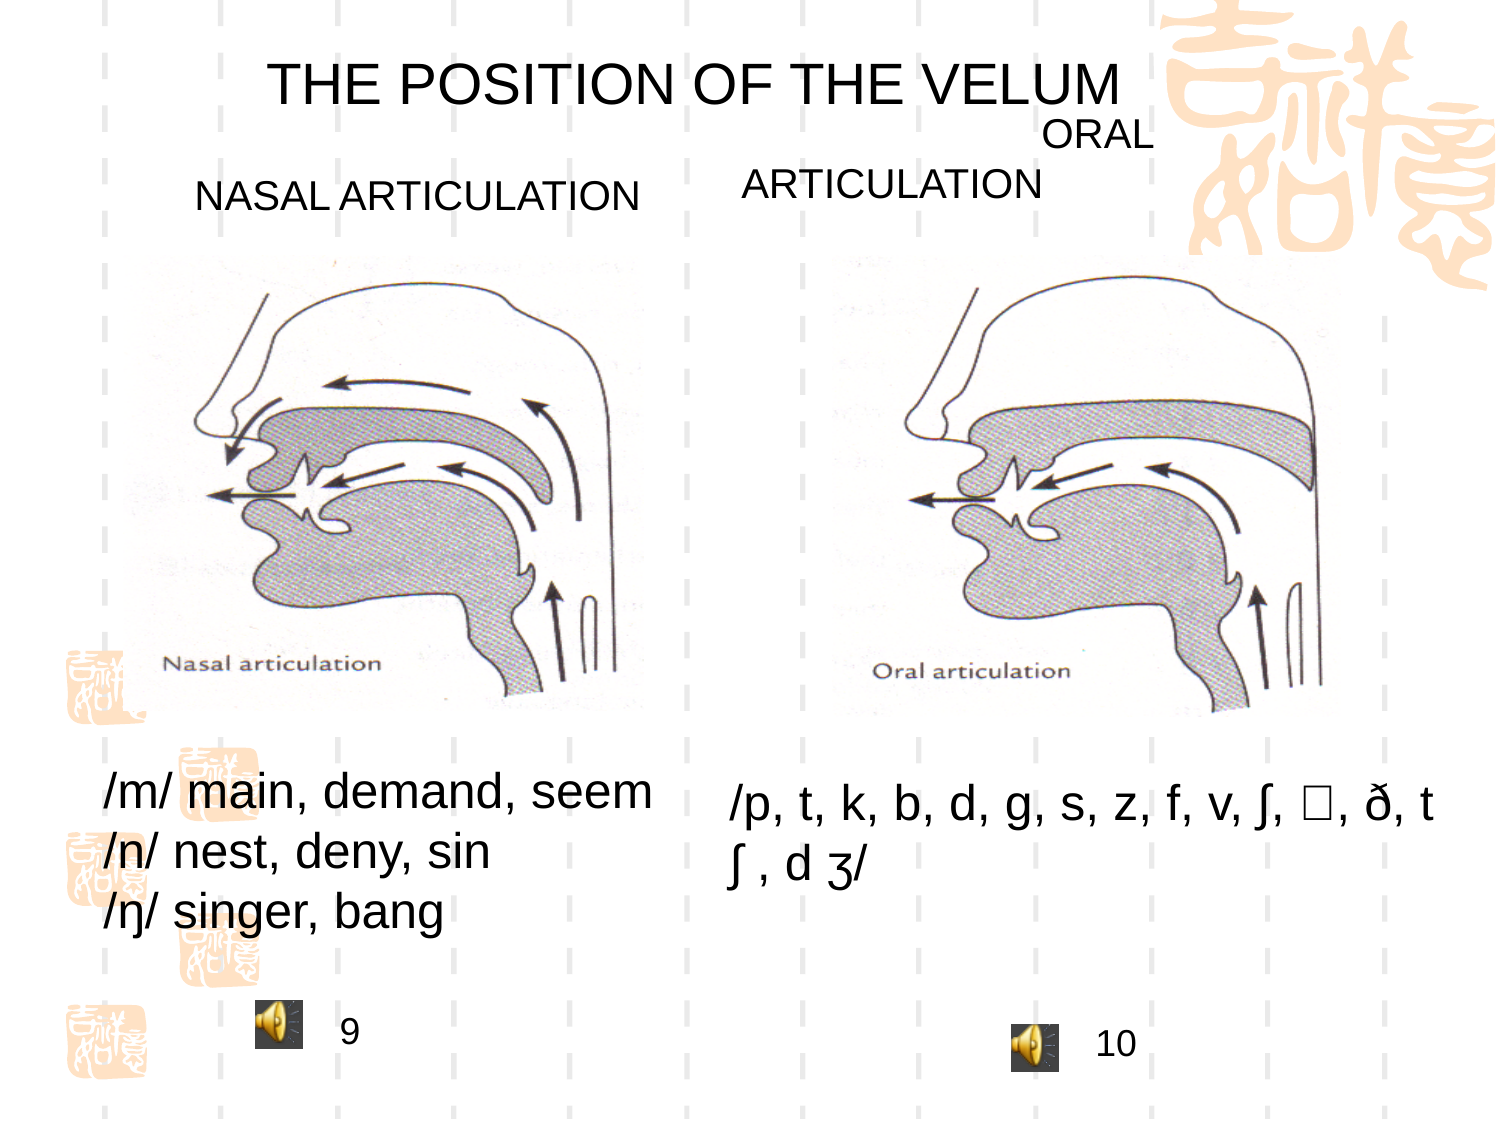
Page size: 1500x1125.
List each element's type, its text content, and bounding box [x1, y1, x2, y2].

text_box THE POSITION OF THE VELUM [147, 30, 1223, 126]
picture [832, 255, 1341, 717]
text_box /m/ main, demand, seem /n/ nest, deny, sin /ŋ/ singer, bang [88, 751, 680, 947]
text_box /p, t, k, b, d, g, s, z, f, v, ∫, , ð, t ∫ , d ʒ/ [714, 763, 1471, 898]
text_box 10 [1080, 1011, 1164, 1072]
list ORAL ARTICULATION [726, 0, 1390, 215]
picture [123, 255, 644, 711]
picture [1009, 1022, 1061, 1074]
text_box 9 [324, 999, 373, 1060]
list NASAL ARTICULATION [29, 0, 668, 227]
picture [253, 999, 305, 1050]
